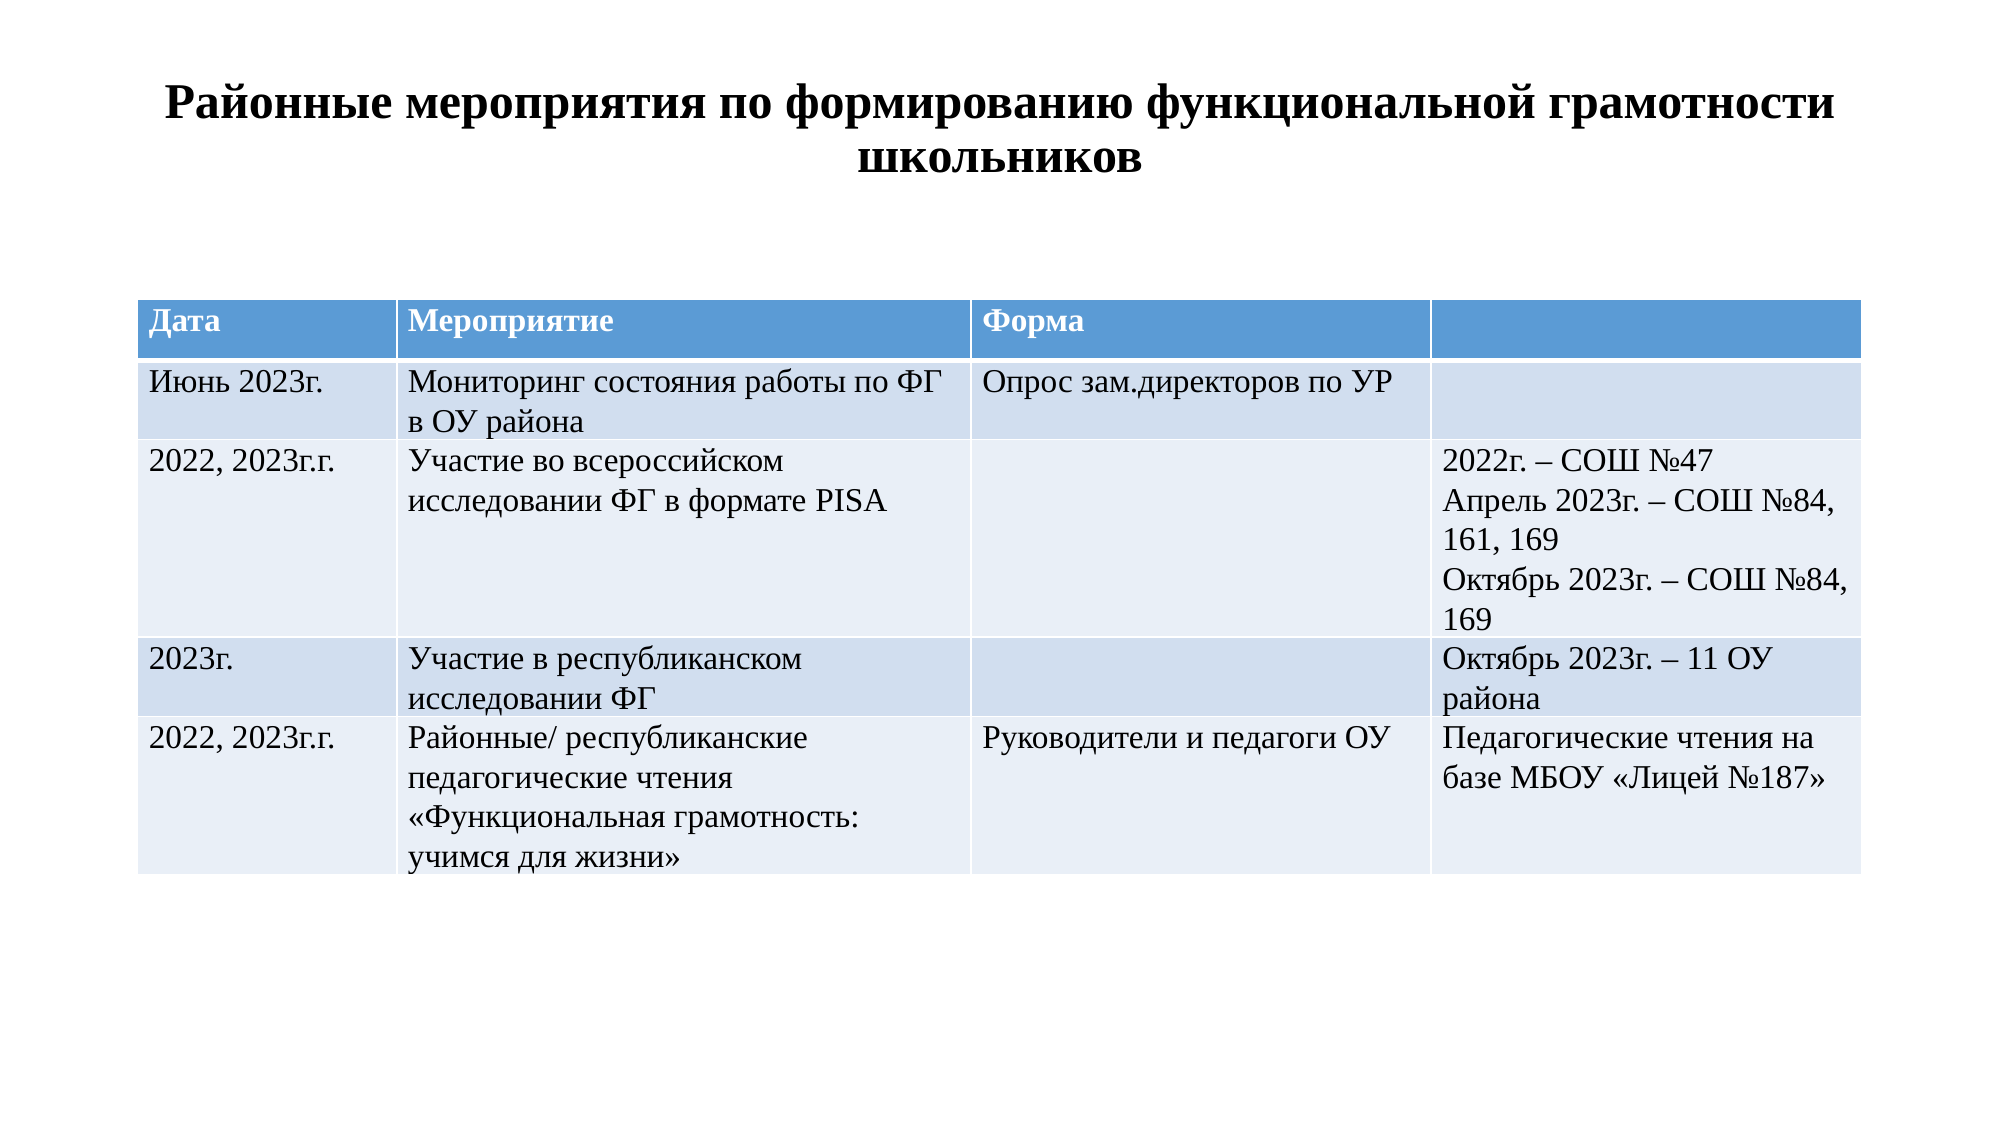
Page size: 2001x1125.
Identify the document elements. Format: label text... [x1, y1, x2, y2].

table_cell [1432, 363, 1861, 439]
title Районные мероприятия по формированию функциональной грамотности школьников [137, 59, 1863, 200]
table_cell Участие в республиканском исследовании ФГ [398, 638, 970, 716]
table_cell Октябрь 2023г. – 11 ОУ района [1432, 638, 1861, 716]
table_header Мероприятие [398, 300, 970, 358]
table_cell 2023г. [138, 638, 396, 716]
table_header Форма [972, 300, 1430, 358]
table_cell 2022г. – СОШ №47 Апрель 2023г. – СОШ №84, 161, 169 Октябрь 2023г. – СОШ №84, 169 [1432, 440, 1861, 636]
table_cell Педагогические чтения на базе МБОУ «Лицей №187» [1432, 717, 1861, 874]
table_cell Участие во всероссийском исследовании ФГ в формате PISA [398, 440, 970, 636]
table_cell Руководители и педагоги ОУ [972, 717, 1430, 874]
table_cell 2022, 2023г.г. [138, 440, 396, 636]
table_header [1432, 300, 1861, 358]
table_cell [972, 440, 1430, 636]
table_cell [972, 638, 1430, 716]
table_cell Районные/ республиканские педагогические чтения «Функциональная грамотность: учимся для жизни» [398, 717, 970, 874]
table_cell 2022, 2023г.г. [138, 717, 396, 874]
table_header Дата [138, 300, 396, 358]
table_cell Мониторинг состояния работы по ФГ в ОУ района [398, 363, 970, 439]
table_cell Июнь 2023г. [138, 363, 396, 439]
table_cell Опрос зам.директоров по УР [972, 363, 1430, 439]
